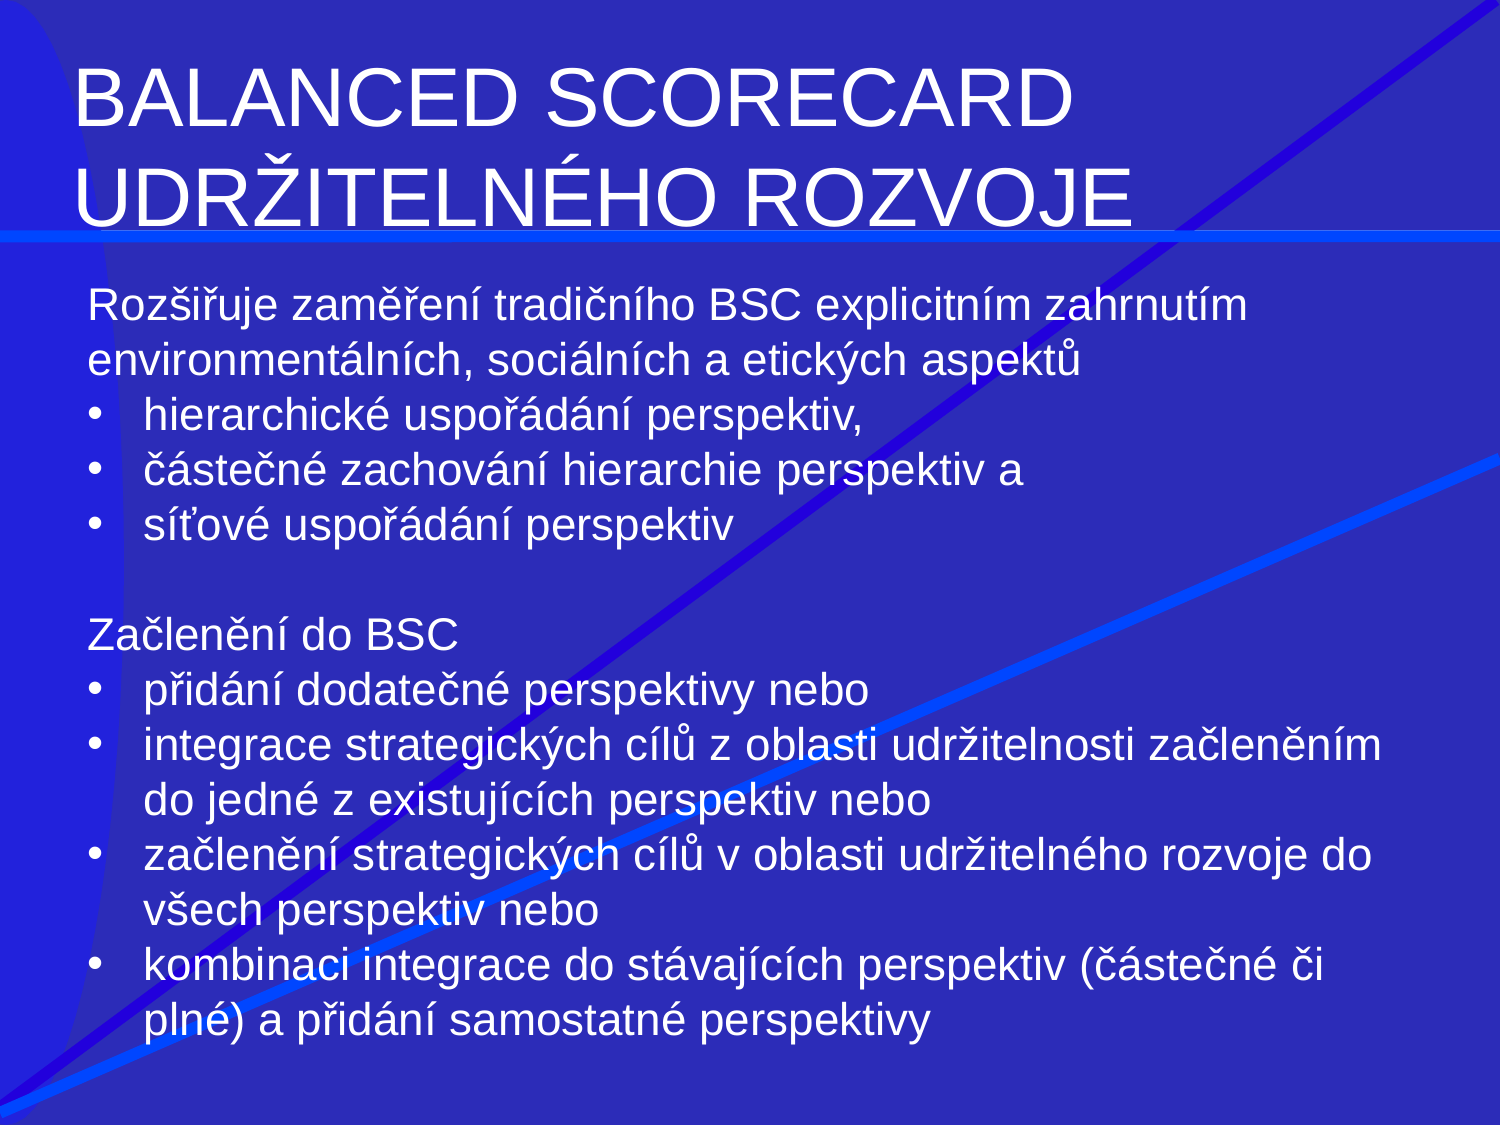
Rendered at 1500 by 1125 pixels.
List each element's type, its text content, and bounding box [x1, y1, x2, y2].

title BALANCED SCORECARD UDRŽITELNÉHO ROZVOJE [72, 43, 1428, 246]
list Rozšiřuje zaměření tradičního BSC explicitním zahrnutím environmentálních, sociálních a etických aspektů hierarchické uspořádání perspektiv, částečné zachování hierarchie perspektiv a síťové uspořádání perspektiv Začlenění do BSC přidání dodatečné perspektivy nebo integrace strategických cílů z oblasti udržitelnosti začleněním do jedné z existujících perspektiv nebo začlenění strategických cílů v oblasti udržitelného rozvoje do všech perspektiv nebo kombinaci integrace do stávajících perspektiv (částečné či plné) a přidání samostatné perspektivy [87, 275, 1413, 1053]
